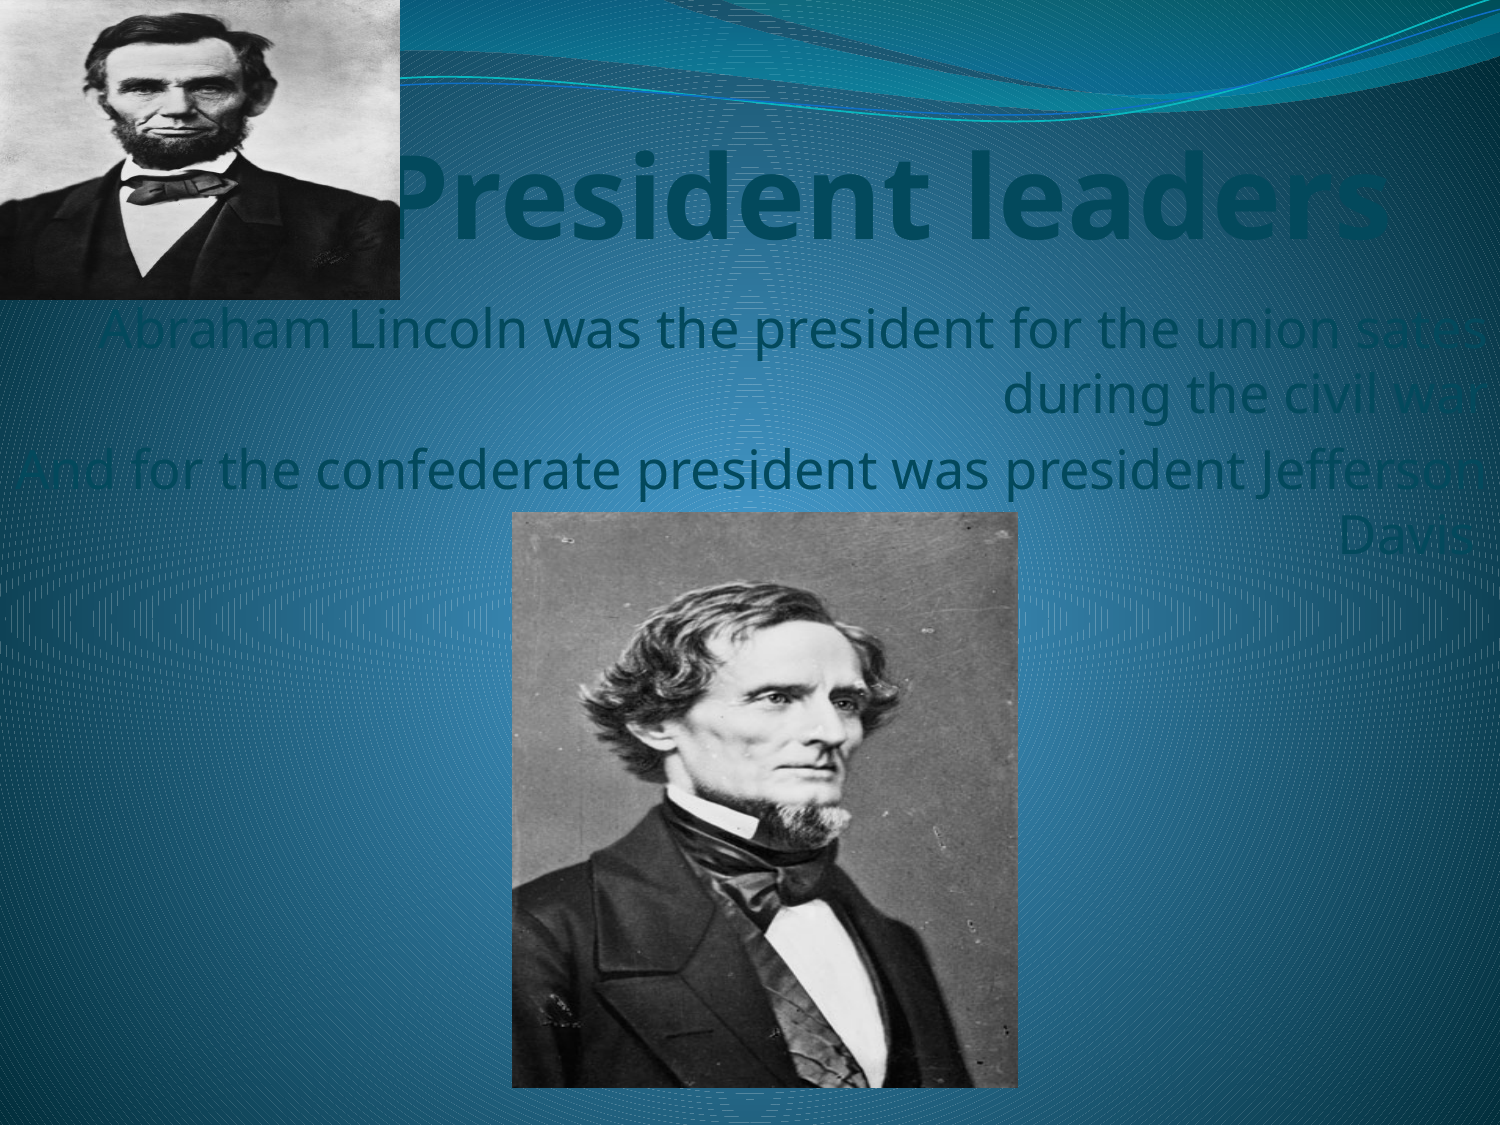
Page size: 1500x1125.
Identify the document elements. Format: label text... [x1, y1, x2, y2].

title President leaders [407, 87, 1426, 263]
picture [0, 0, 401, 301]
picture [512, 512, 1018, 1088]
subtitle Abraham Lincoln was the president for the union sates during the civil war And for the confederate president was president Jefferson Davis [0, 287, 1500, 1125]
